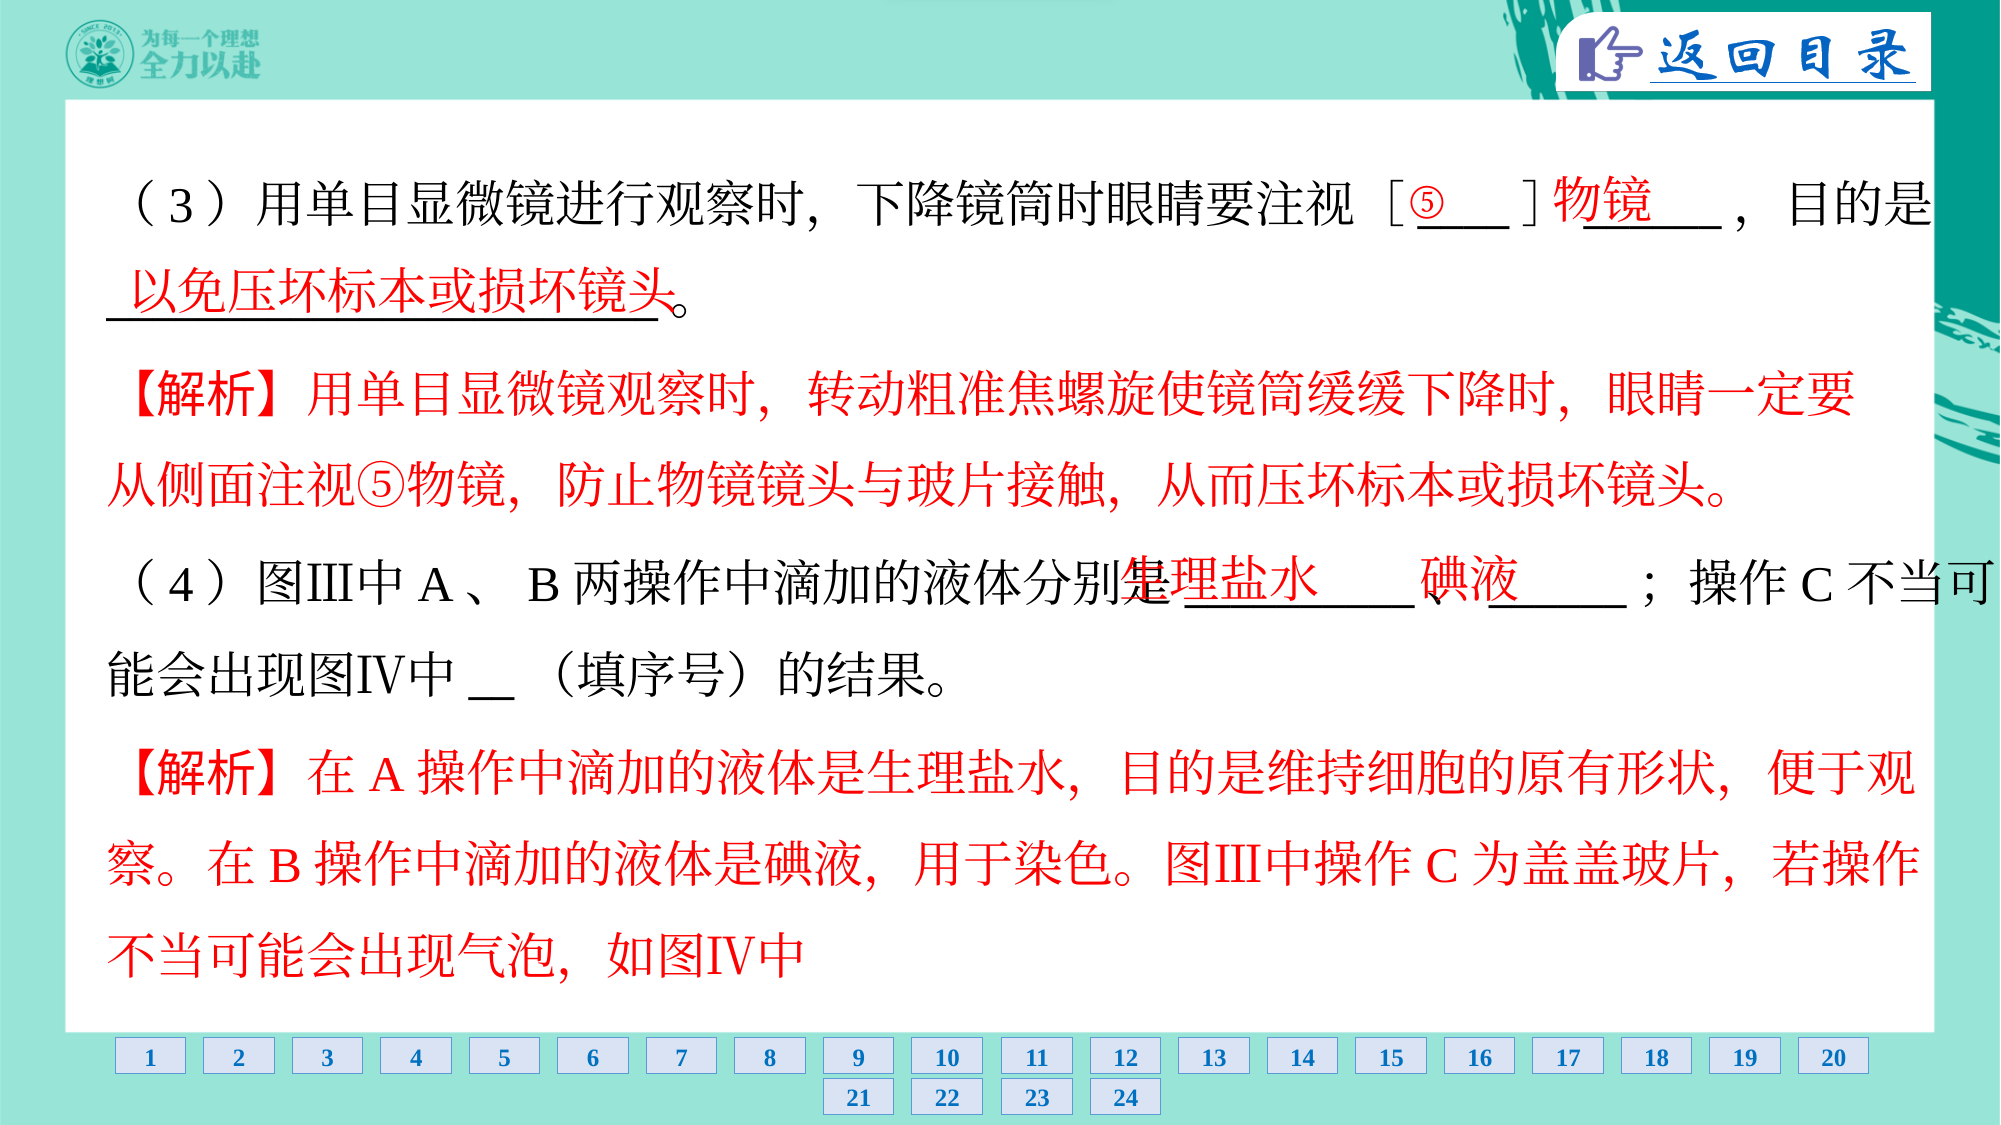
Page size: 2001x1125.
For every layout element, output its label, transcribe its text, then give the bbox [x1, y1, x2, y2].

picture [0, 0, 2000, 1125]
text_box 生理盐水 [1101, 515, 1338, 607]
text_box 碘液 [1401, 515, 1538, 607]
text_box （3）用单目显微镜进行观察时，下降镜筒时眼睛要注视［____］______，目的是 ________________________。 [106, 140, 1895, 325]
text_box 物镜 [1534, 136, 1671, 228]
text_box 【解析】用单目显微镜观察时，转动粗准焦螺旋使镜筒缓缓下降时，眼睛一定要 从侧面注视⑤物镜，防止物镜镜头与玻片接触，从而压坏标本或损坏镜头。 [106, 330, 1895, 514]
text_box 以免压坏标本或损坏镜头 [109, 228, 696, 320]
text_box ⑤ [1384, 136, 1471, 228]
text_box （4）图Ⅲ中A、B两操作中滴加的液体分别是__________、______；操作C不当可 能会出现图Ⅳ中__（填序号）的结果。 [106, 519, 1895, 704]
